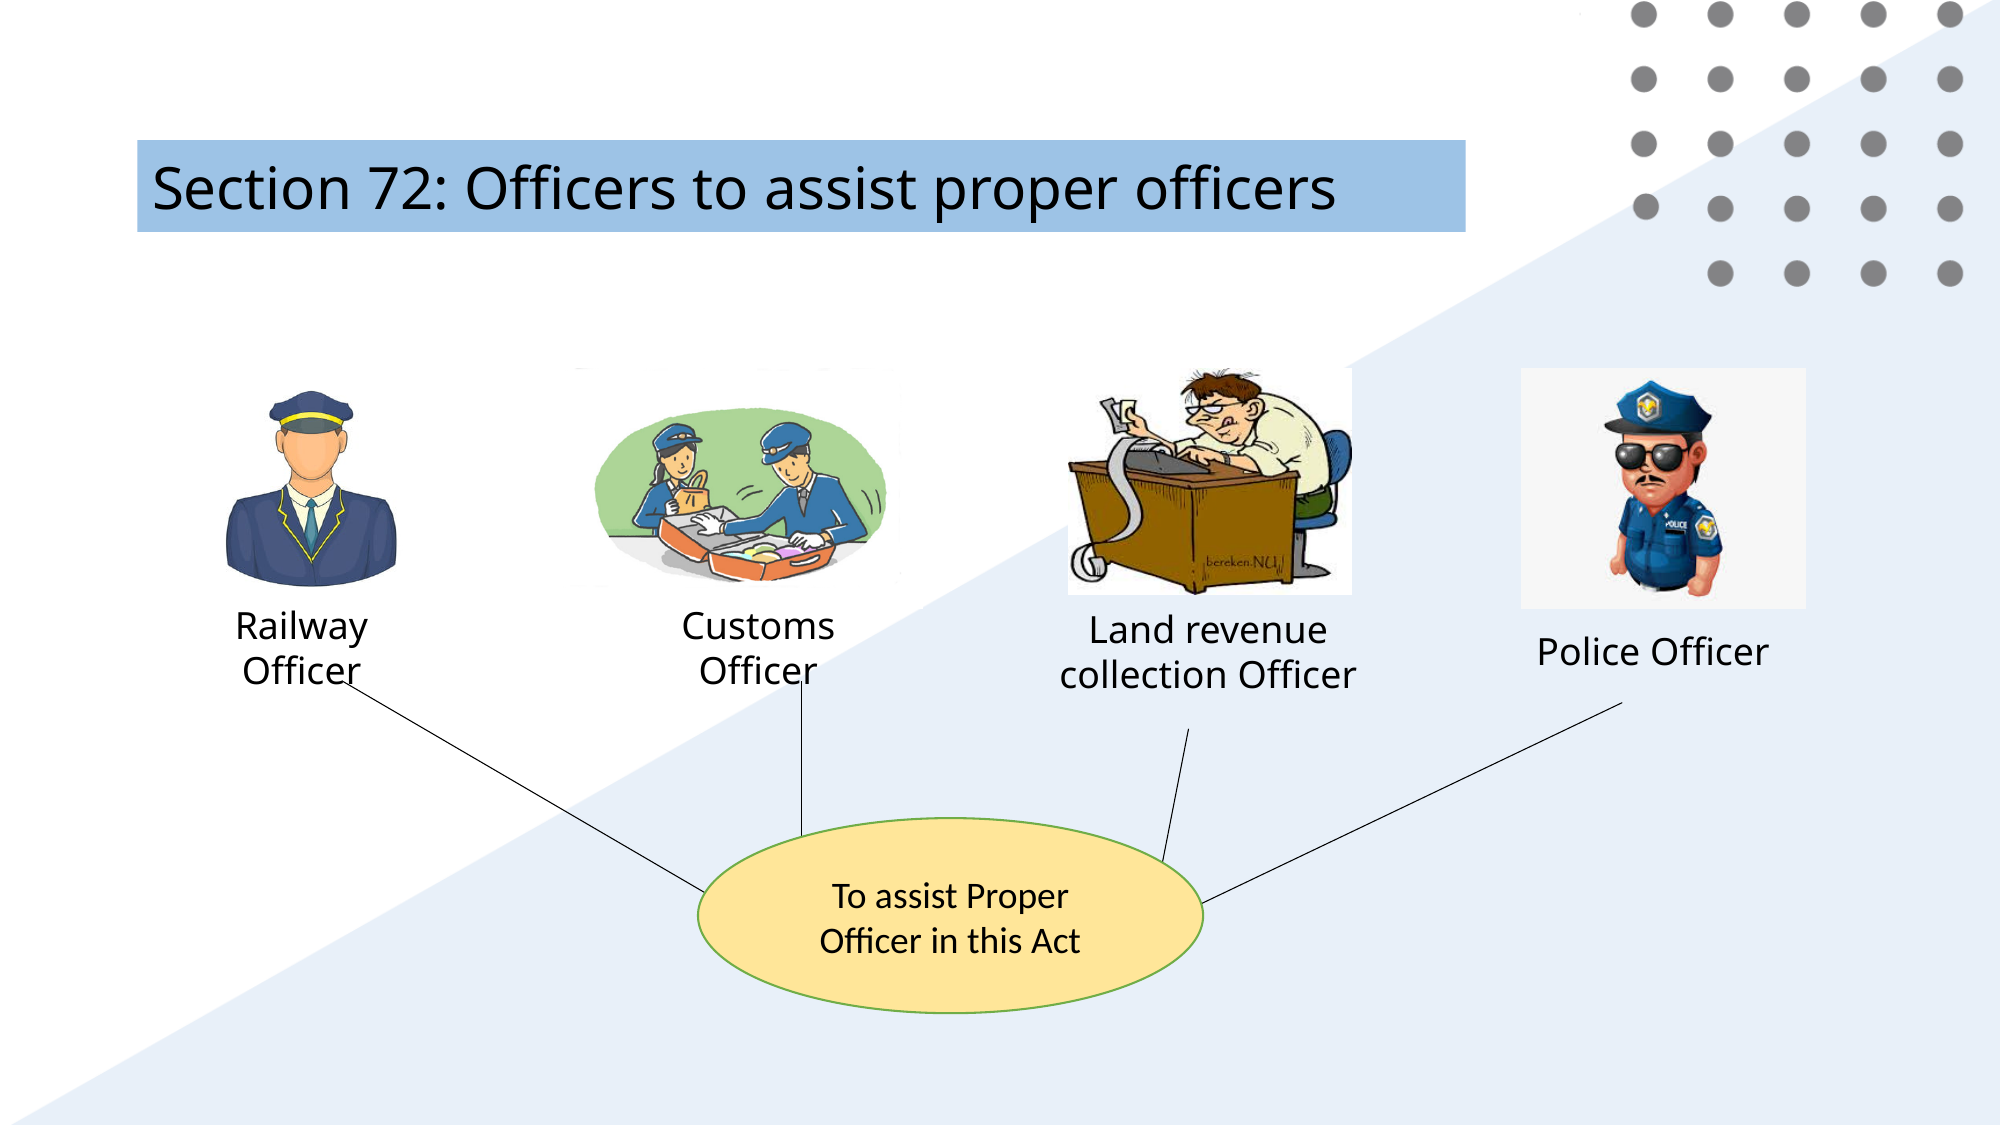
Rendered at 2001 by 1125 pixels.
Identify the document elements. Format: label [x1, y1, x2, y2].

text_box [342, 681, 709, 896]
text_box [1160, 728, 1188, 871]
picture [0, 0, 2000, 1125]
text_box [1188, 702, 1623, 910]
